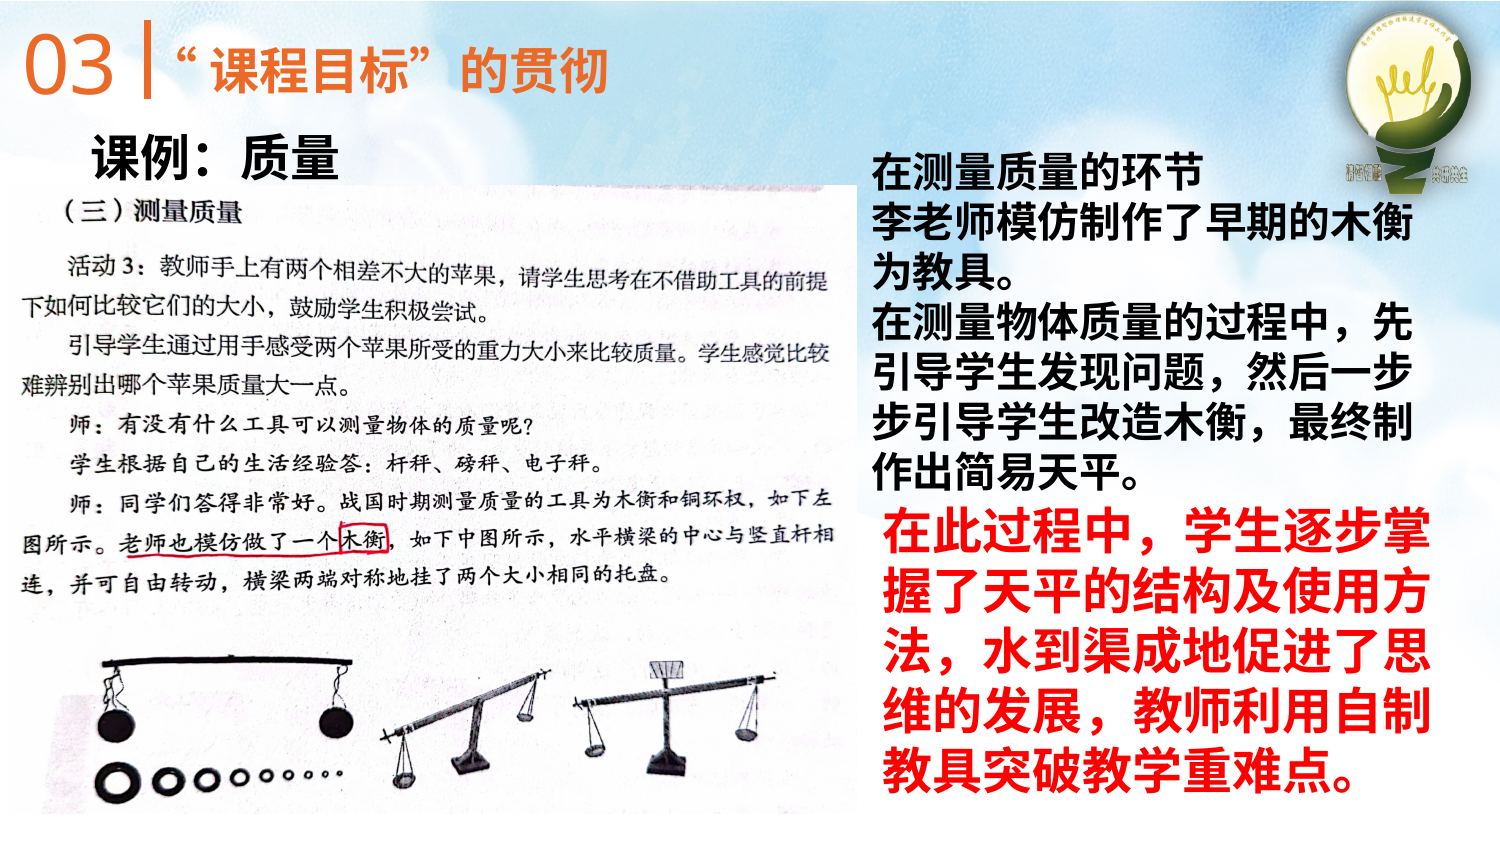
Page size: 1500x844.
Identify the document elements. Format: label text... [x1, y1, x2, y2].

text_box 在此过程中，学生逐步掌握了天平的结构及使用方法，水到渠成地促进了思维的发展，教师利用自制教具突破教学重难点。 [868, 504, 1456, 808]
text_box 03 [7, 3, 132, 119]
picture [0, 0, 1500, 843]
text_box 课例：质量 [75, 119, 356, 183]
text_box “课程目标”的贯彻 [132, 32, 624, 107]
text_box 在测量质量的环节 李老师模仿制作了早期的木衡为教具。 在测量物体质量的过程中，先引导学生发现问题，然后一步步引导学生改造木衡，最终制作出简易天平。 [856, 138, 1459, 504]
